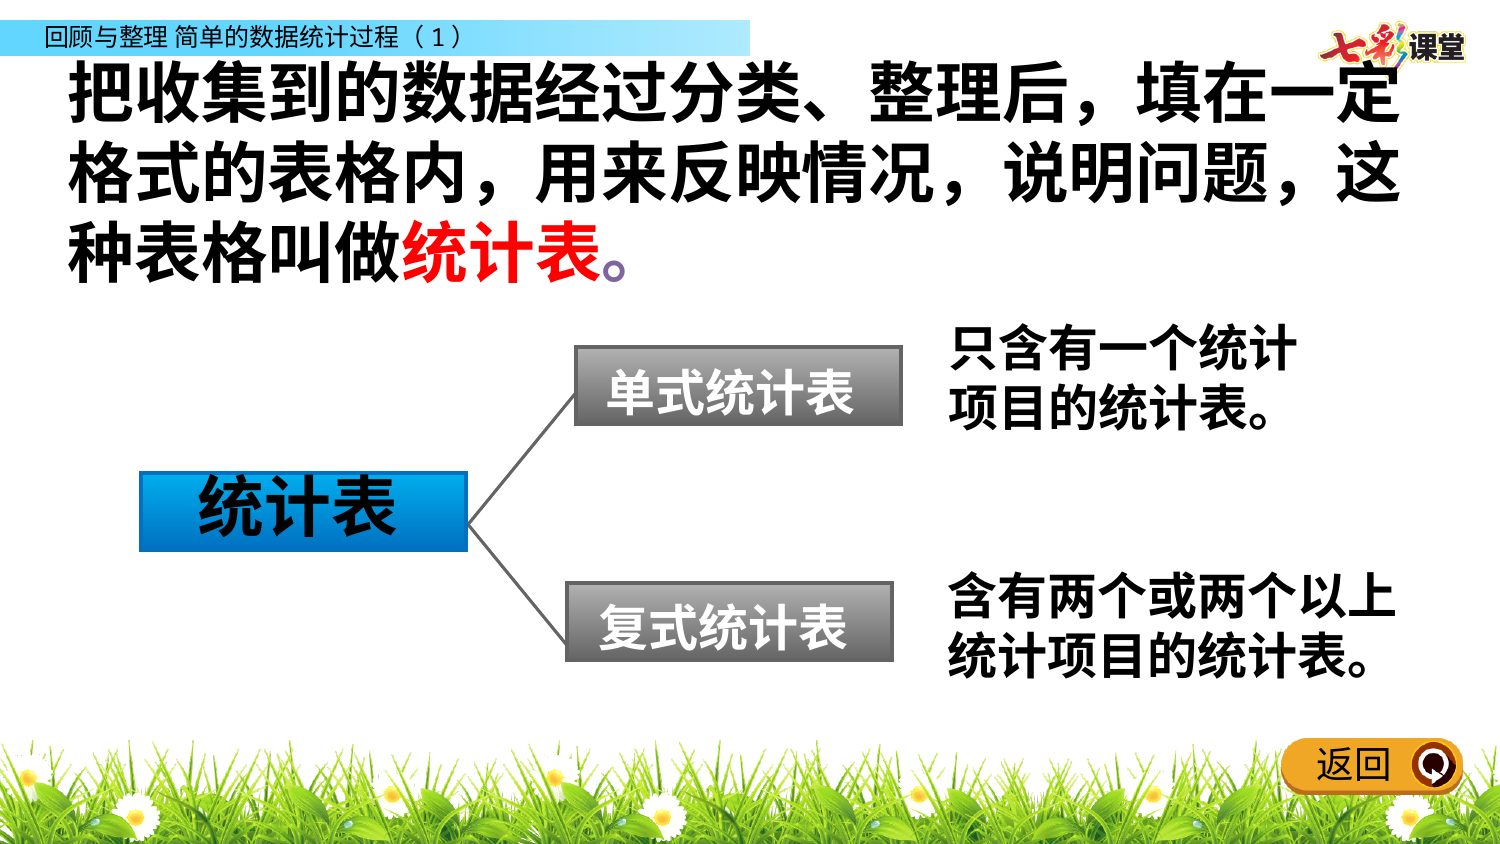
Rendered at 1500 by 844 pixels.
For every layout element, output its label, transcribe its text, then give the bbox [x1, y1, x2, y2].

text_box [1281, 733, 1464, 795]
text_box 把收集到的数据经过分类、整理后，填在一定格式的表格内，用来反映情况，说明问题，这种表格叫做统计表。 [53, 43, 1452, 299]
picture [0, 740, 1500, 844]
picture [1316, 20, 1468, 80]
text_box 含有两个或两个以上统计项目的统计表。 [932, 557, 1436, 692]
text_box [452, 506, 572, 651]
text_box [140, 456, 467, 554]
text_box 只含有一个统计项目的统计表。 [933, 309, 1350, 444]
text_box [566, 582, 893, 665]
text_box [462, 386, 581, 532]
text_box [575, 347, 902, 431]
